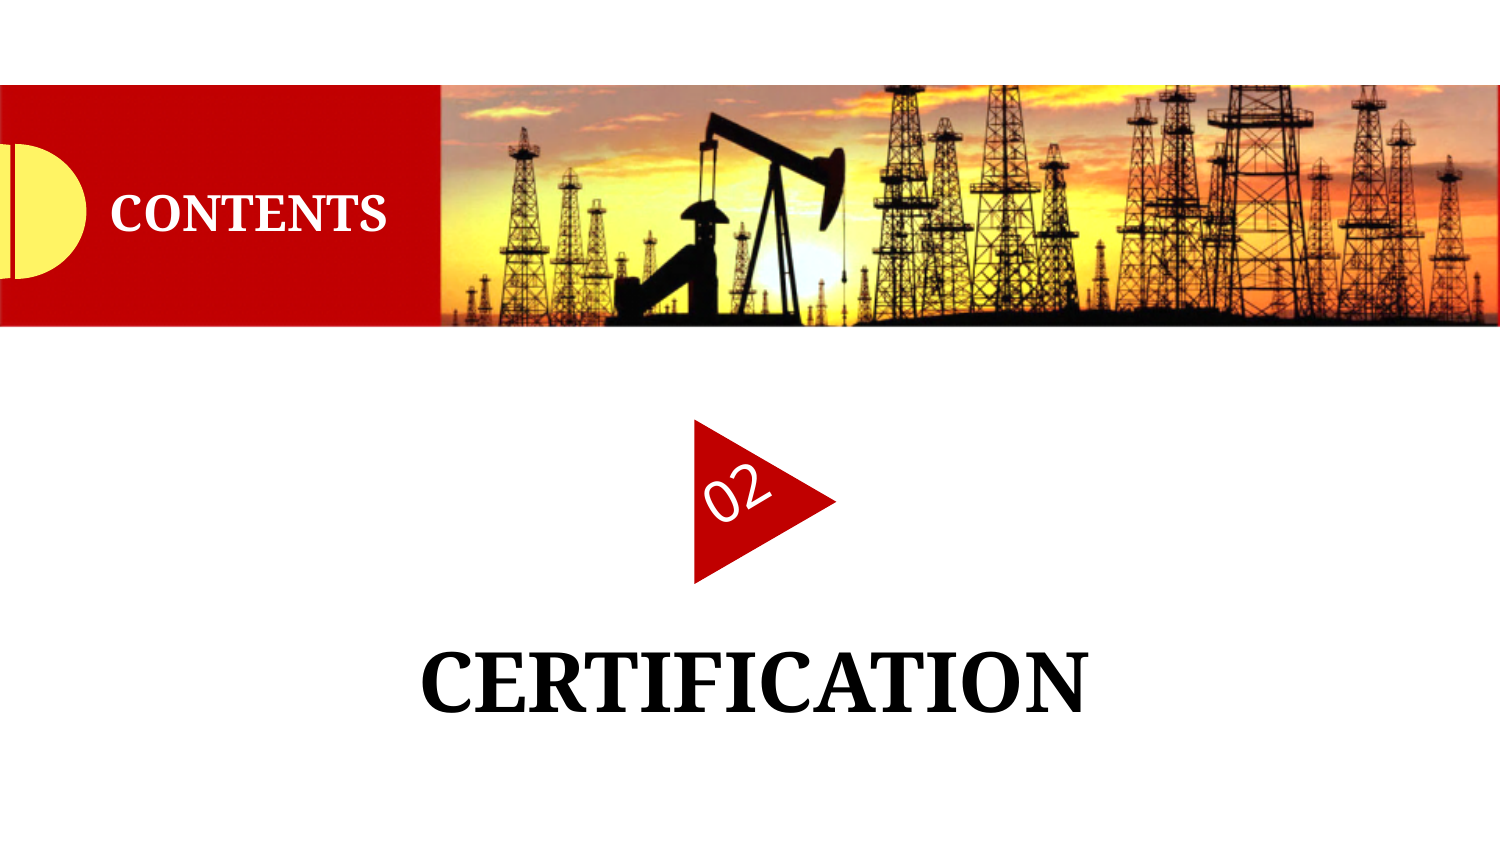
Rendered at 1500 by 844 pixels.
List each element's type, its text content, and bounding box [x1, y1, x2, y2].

text_box CERTIFICATION [331, 645, 1177, 713]
text_box 02 [692, 536, 782, 586]
picture [0, 85, 1500, 528]
